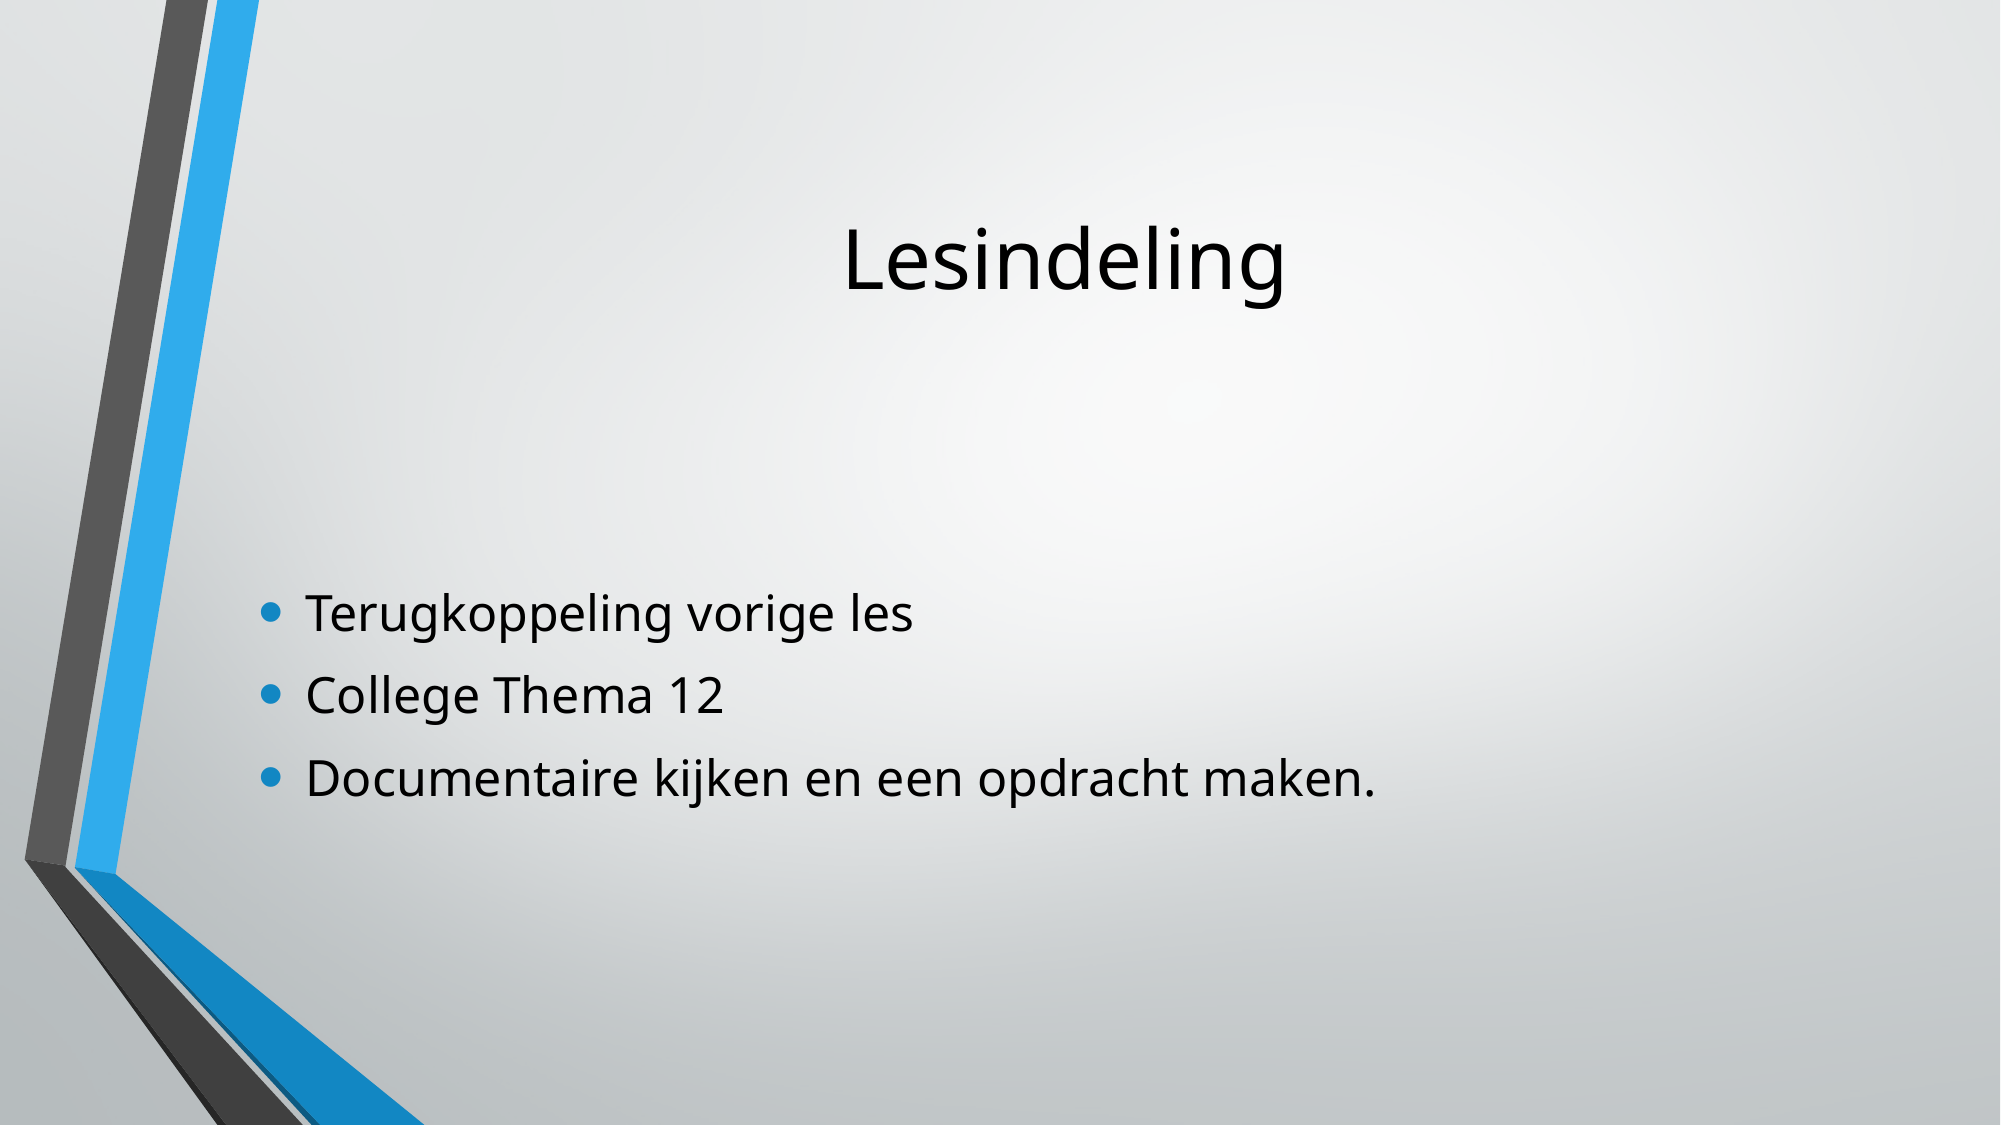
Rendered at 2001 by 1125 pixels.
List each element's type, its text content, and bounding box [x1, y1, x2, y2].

list Terugkoppeling vorige les College Thema 12 Documentaire kijken en een opdracht maken. [243, 437, 1887, 950]
title Lesindeling [243, 112, 1887, 400]
